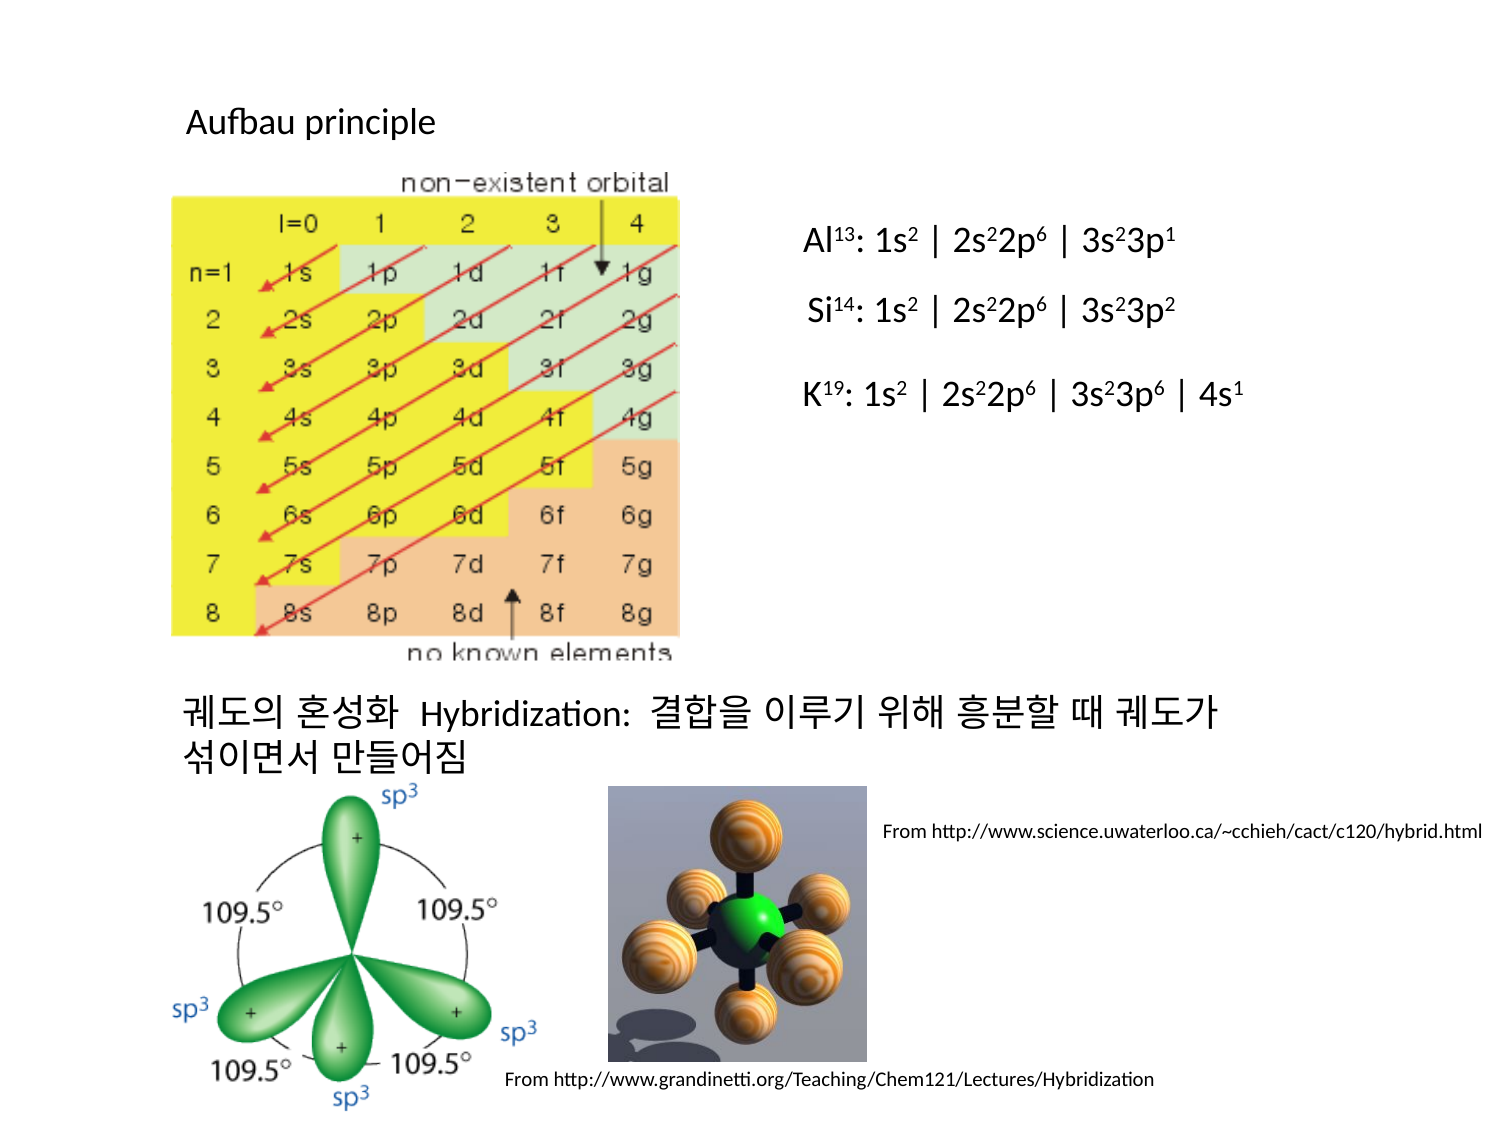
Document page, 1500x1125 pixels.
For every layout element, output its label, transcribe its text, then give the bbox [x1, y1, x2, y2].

text_box K19: 1s2 | 2s22p6 | 3s23p6 | 4s1 [787, 361, 1259, 422]
picture [171, 775, 539, 1113]
text_box Aufbau principle [171, 89, 452, 150]
text_box 궤도의 혼성화 Hybridization: 결합을 이루기 위해 흥분할 때 궤도가 섞이면서 만들어짐 [168, 681, 1289, 787]
picture [171, 172, 680, 663]
text_box Si14: 1s2 | 2s22p6 | 3s23p2 [792, 277, 1191, 338]
text_box From http://www.grandinetti.org/Teaching/Chem121/Lectures/Hybridization [543, 1058, 1241, 1099]
text_box Al13: 1s2 | 2s22p6 | 3s23p1 [788, 208, 1191, 268]
text_box From http://www.science.uwaterloo.ca/~cchieh/cact/c120/hybrid.html [872, 810, 1500, 851]
picture [608, 786, 867, 1062]
